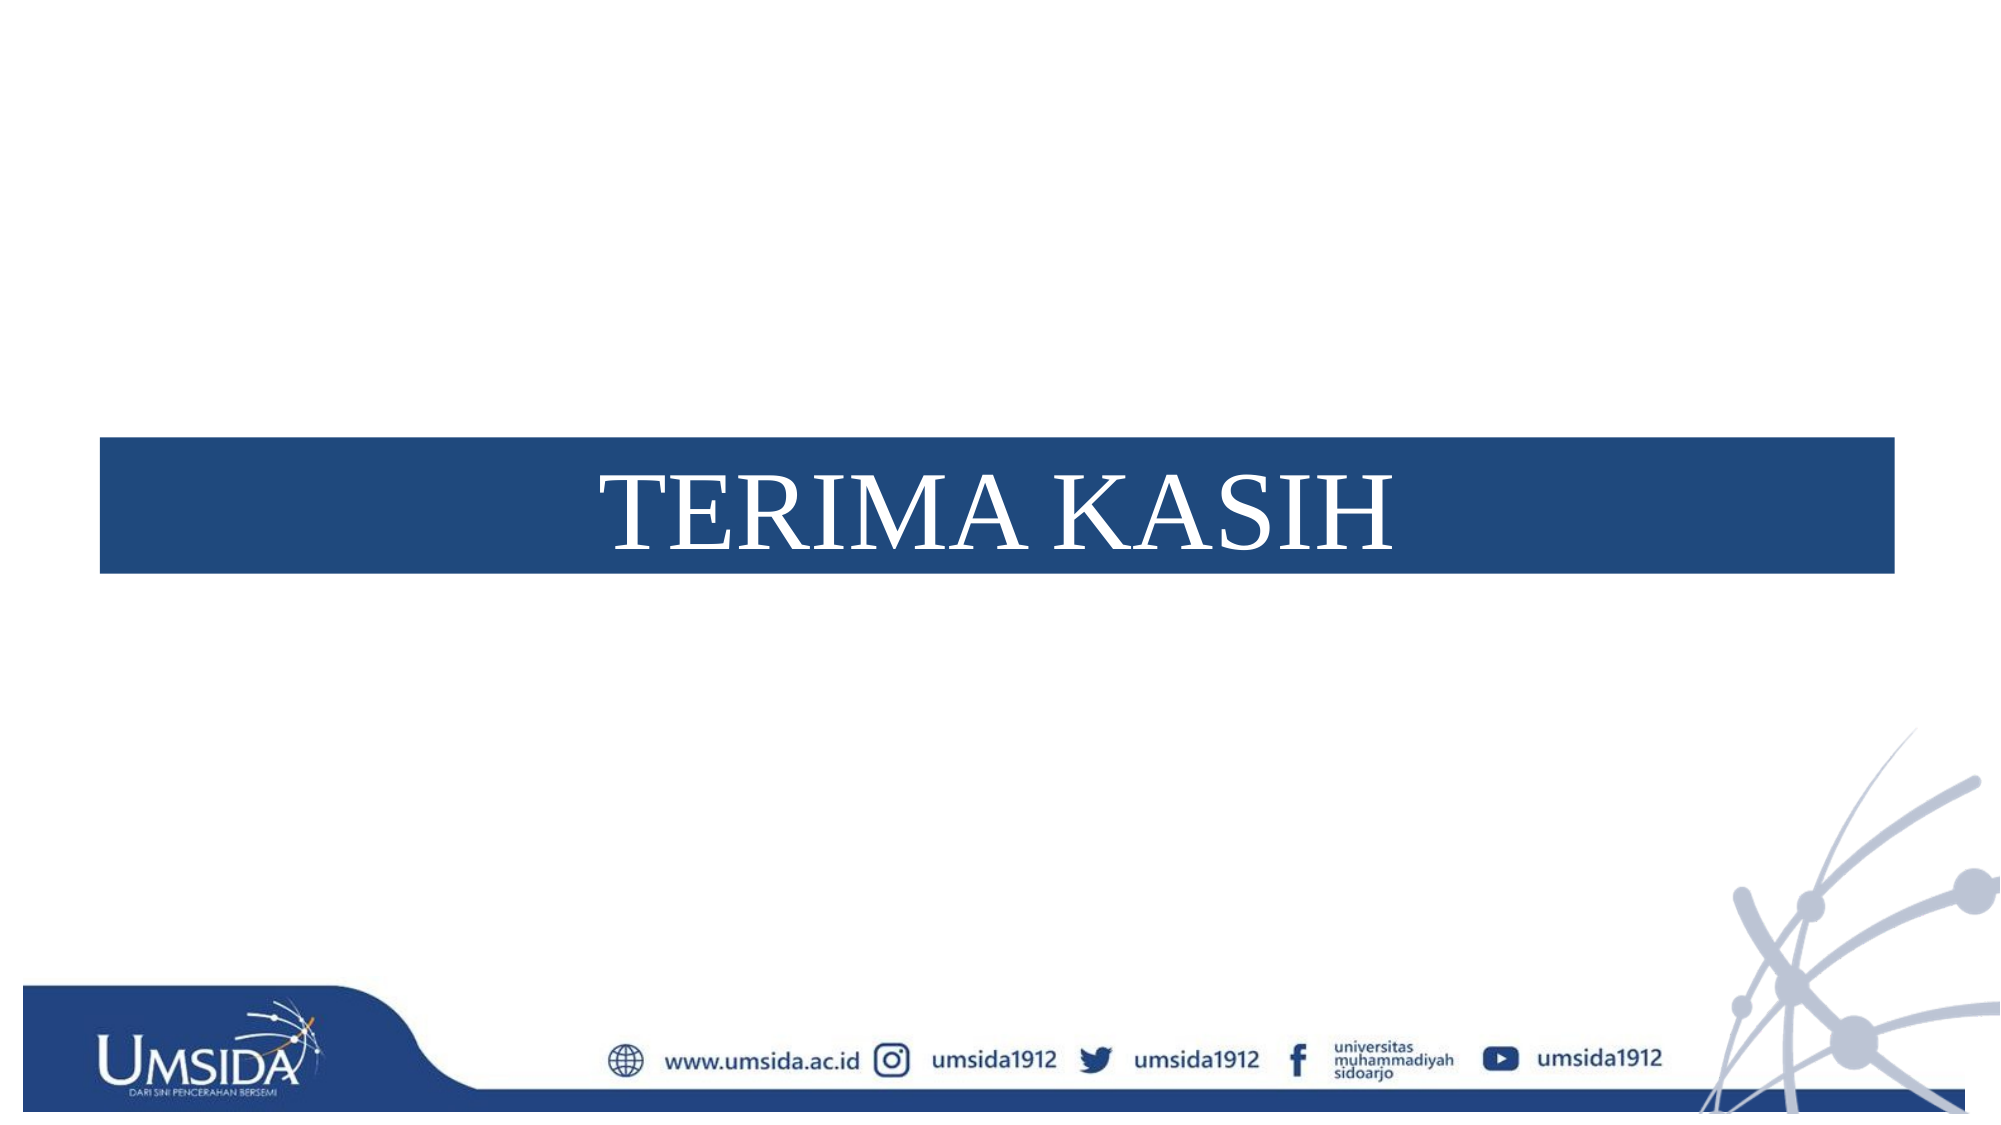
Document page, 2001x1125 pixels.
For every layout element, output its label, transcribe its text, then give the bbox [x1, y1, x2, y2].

list TERIMA KASIH [99, 437, 1895, 574]
picture [23, 696, 2000, 1114]
